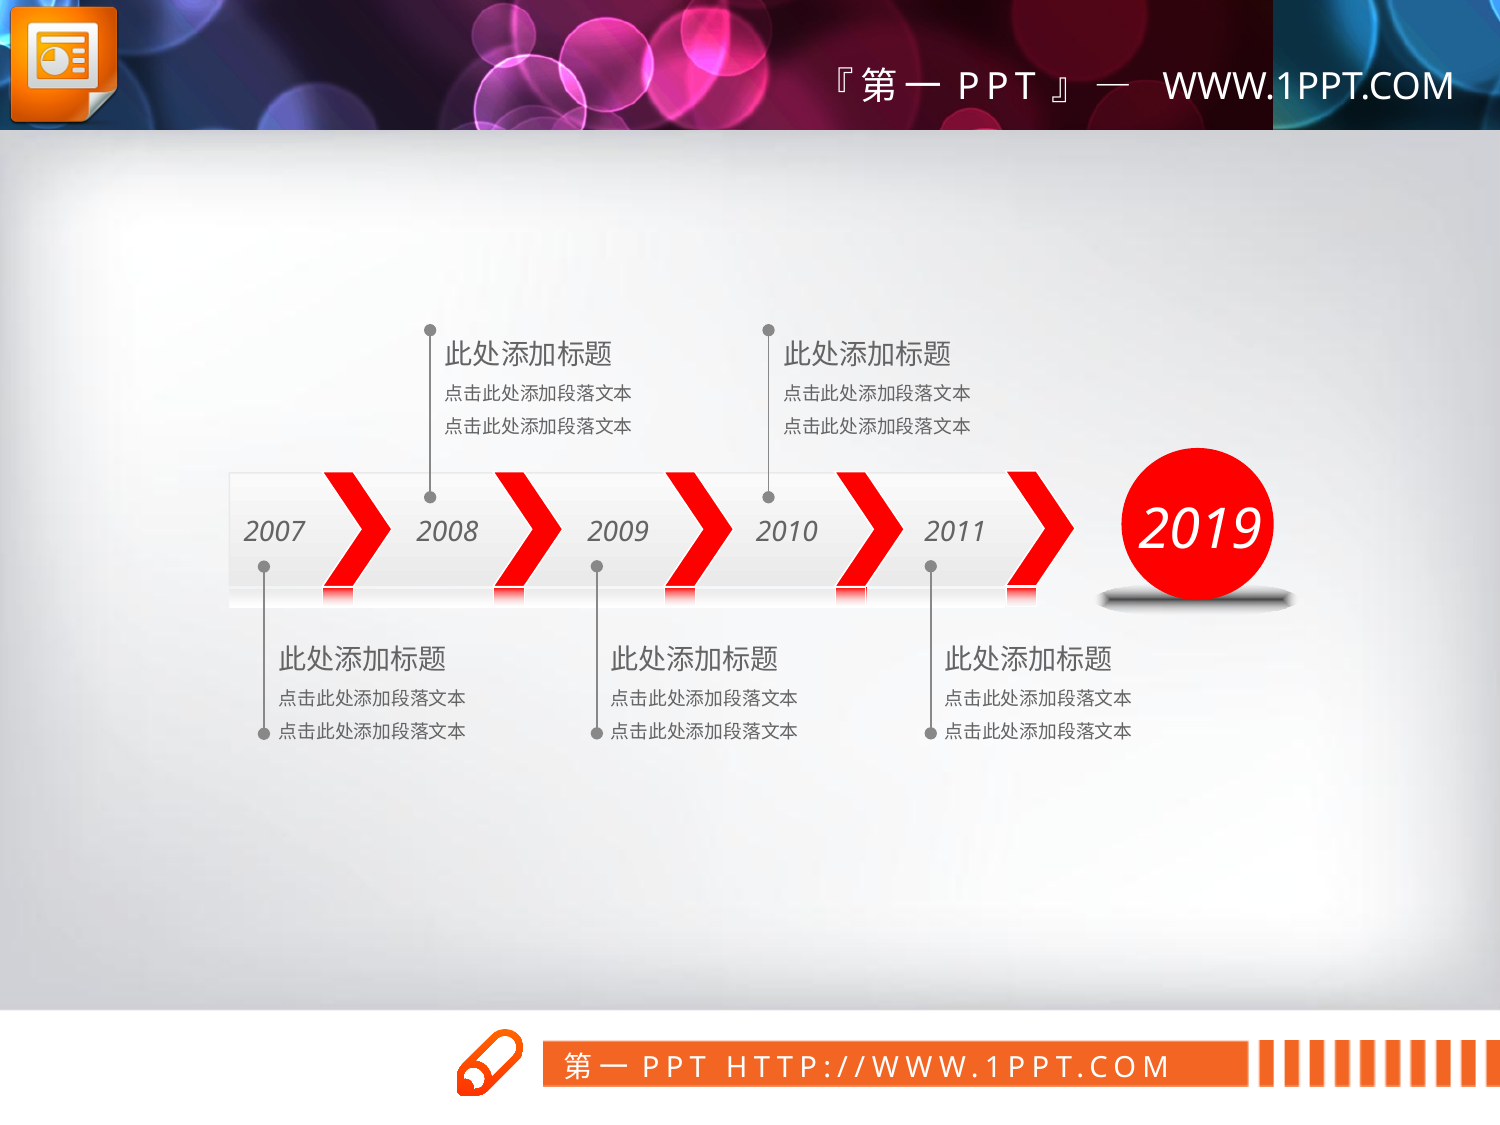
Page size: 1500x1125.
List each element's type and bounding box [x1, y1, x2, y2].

picture [543, 1040, 1500, 1087]
text_box [768, 312, 1006, 498]
text_box [263, 566, 502, 752]
text_box [595, 565, 834, 752]
text_box [1092, 447, 1300, 618]
picture [0, 0, 1500, 1012]
text_box [229, 470, 1076, 608]
text_box [429, 312, 668, 498]
text_box [929, 565, 1167, 752]
